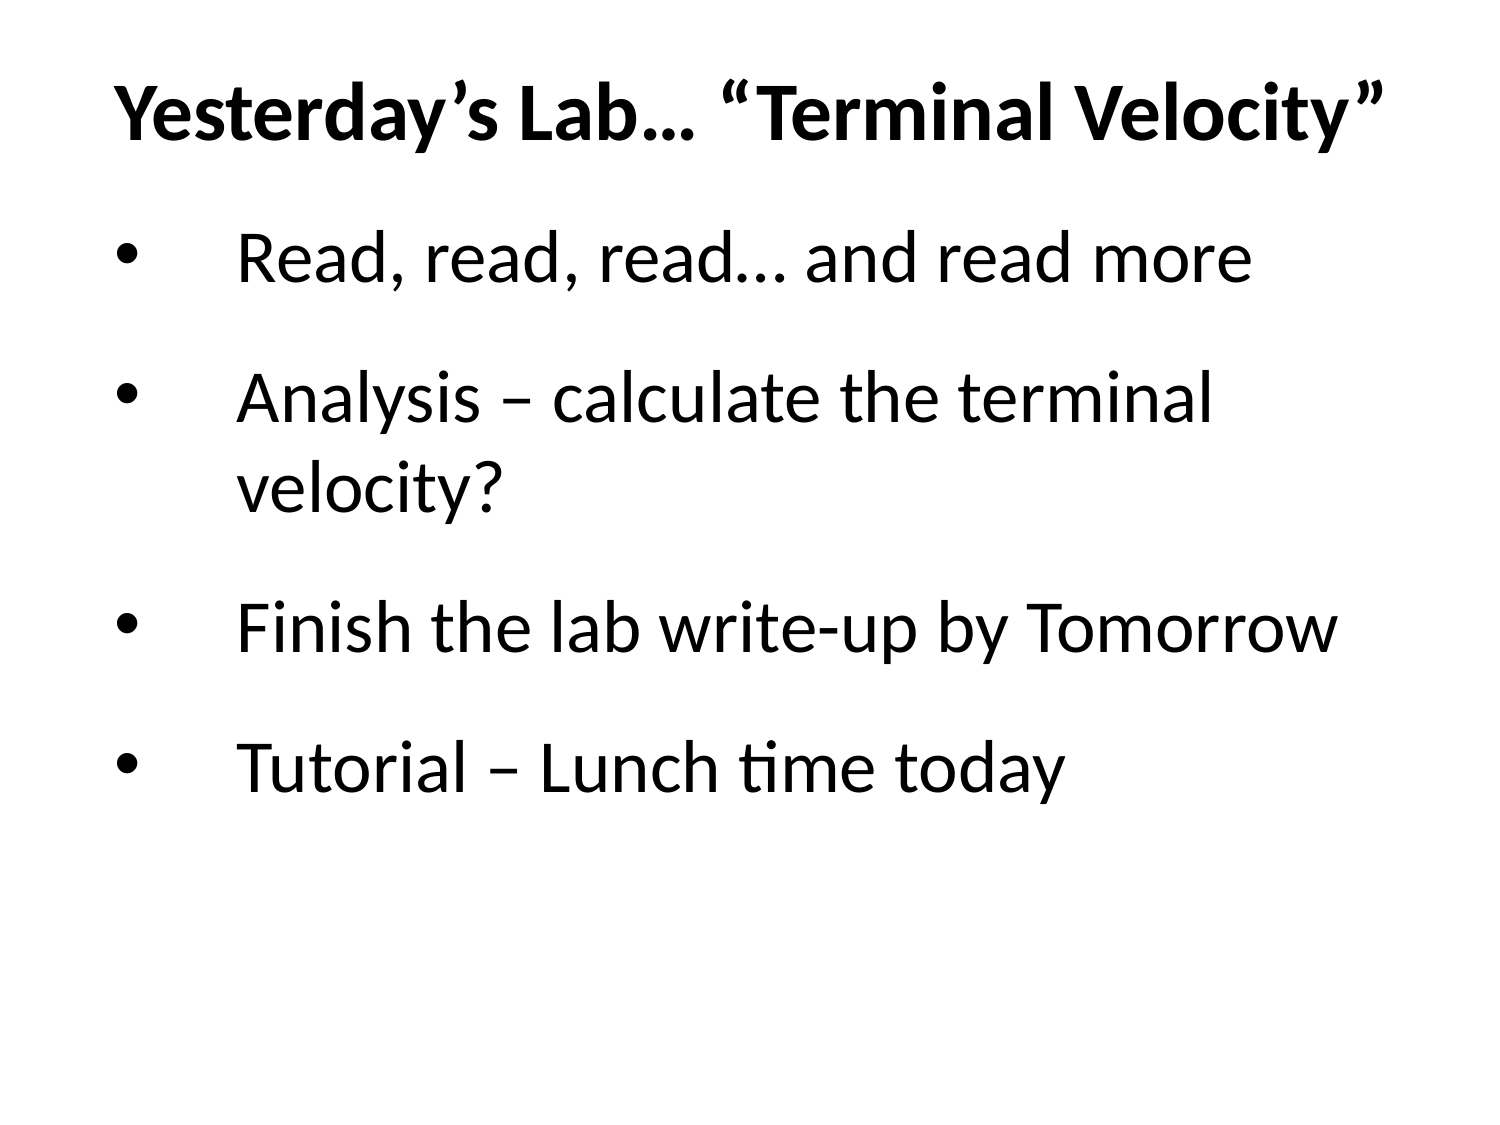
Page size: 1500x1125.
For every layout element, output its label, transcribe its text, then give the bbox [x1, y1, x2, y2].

text_box Yesterday’s Lab… “Terminal Velocity” Read, read, read… and read more Analysis – calculate the terminal velocity? Finish the lab write-up by Tomorrow Tutorial – Lunch time today [99, 50, 1413, 815]
